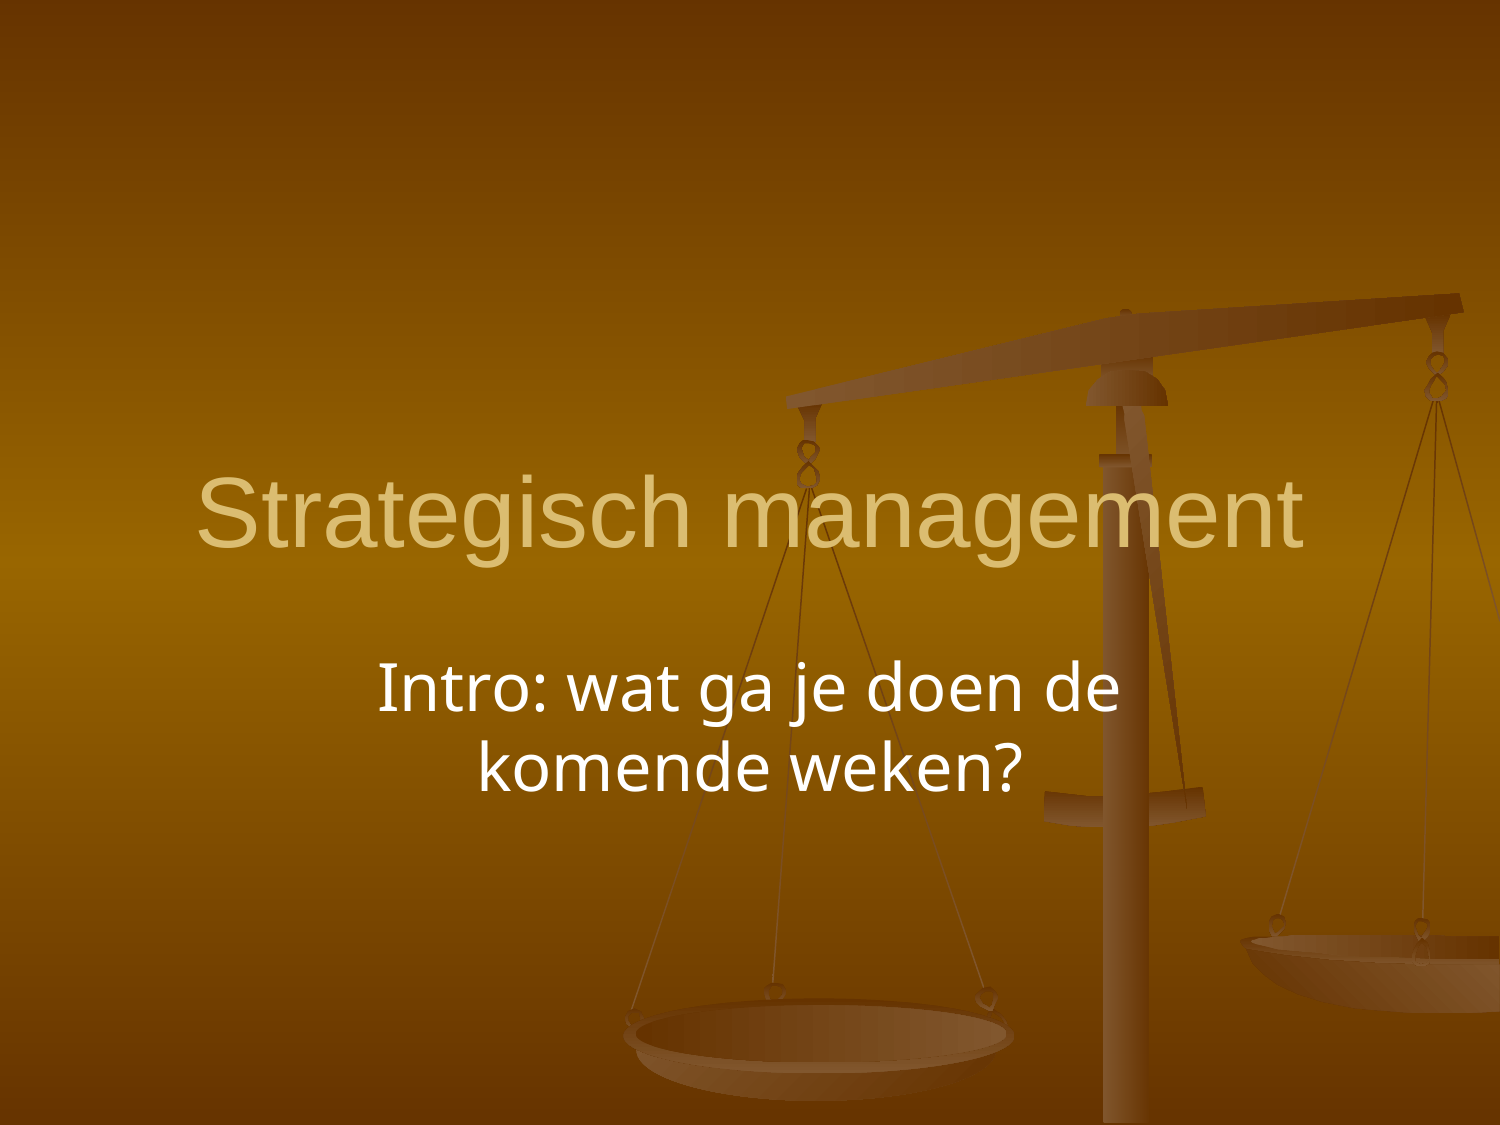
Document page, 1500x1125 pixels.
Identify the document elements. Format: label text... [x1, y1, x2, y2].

subtitle Intro: wat ga je doen de komende weken? [224, 637, 1276, 926]
title Strategisch management [112, 289, 1388, 576]
